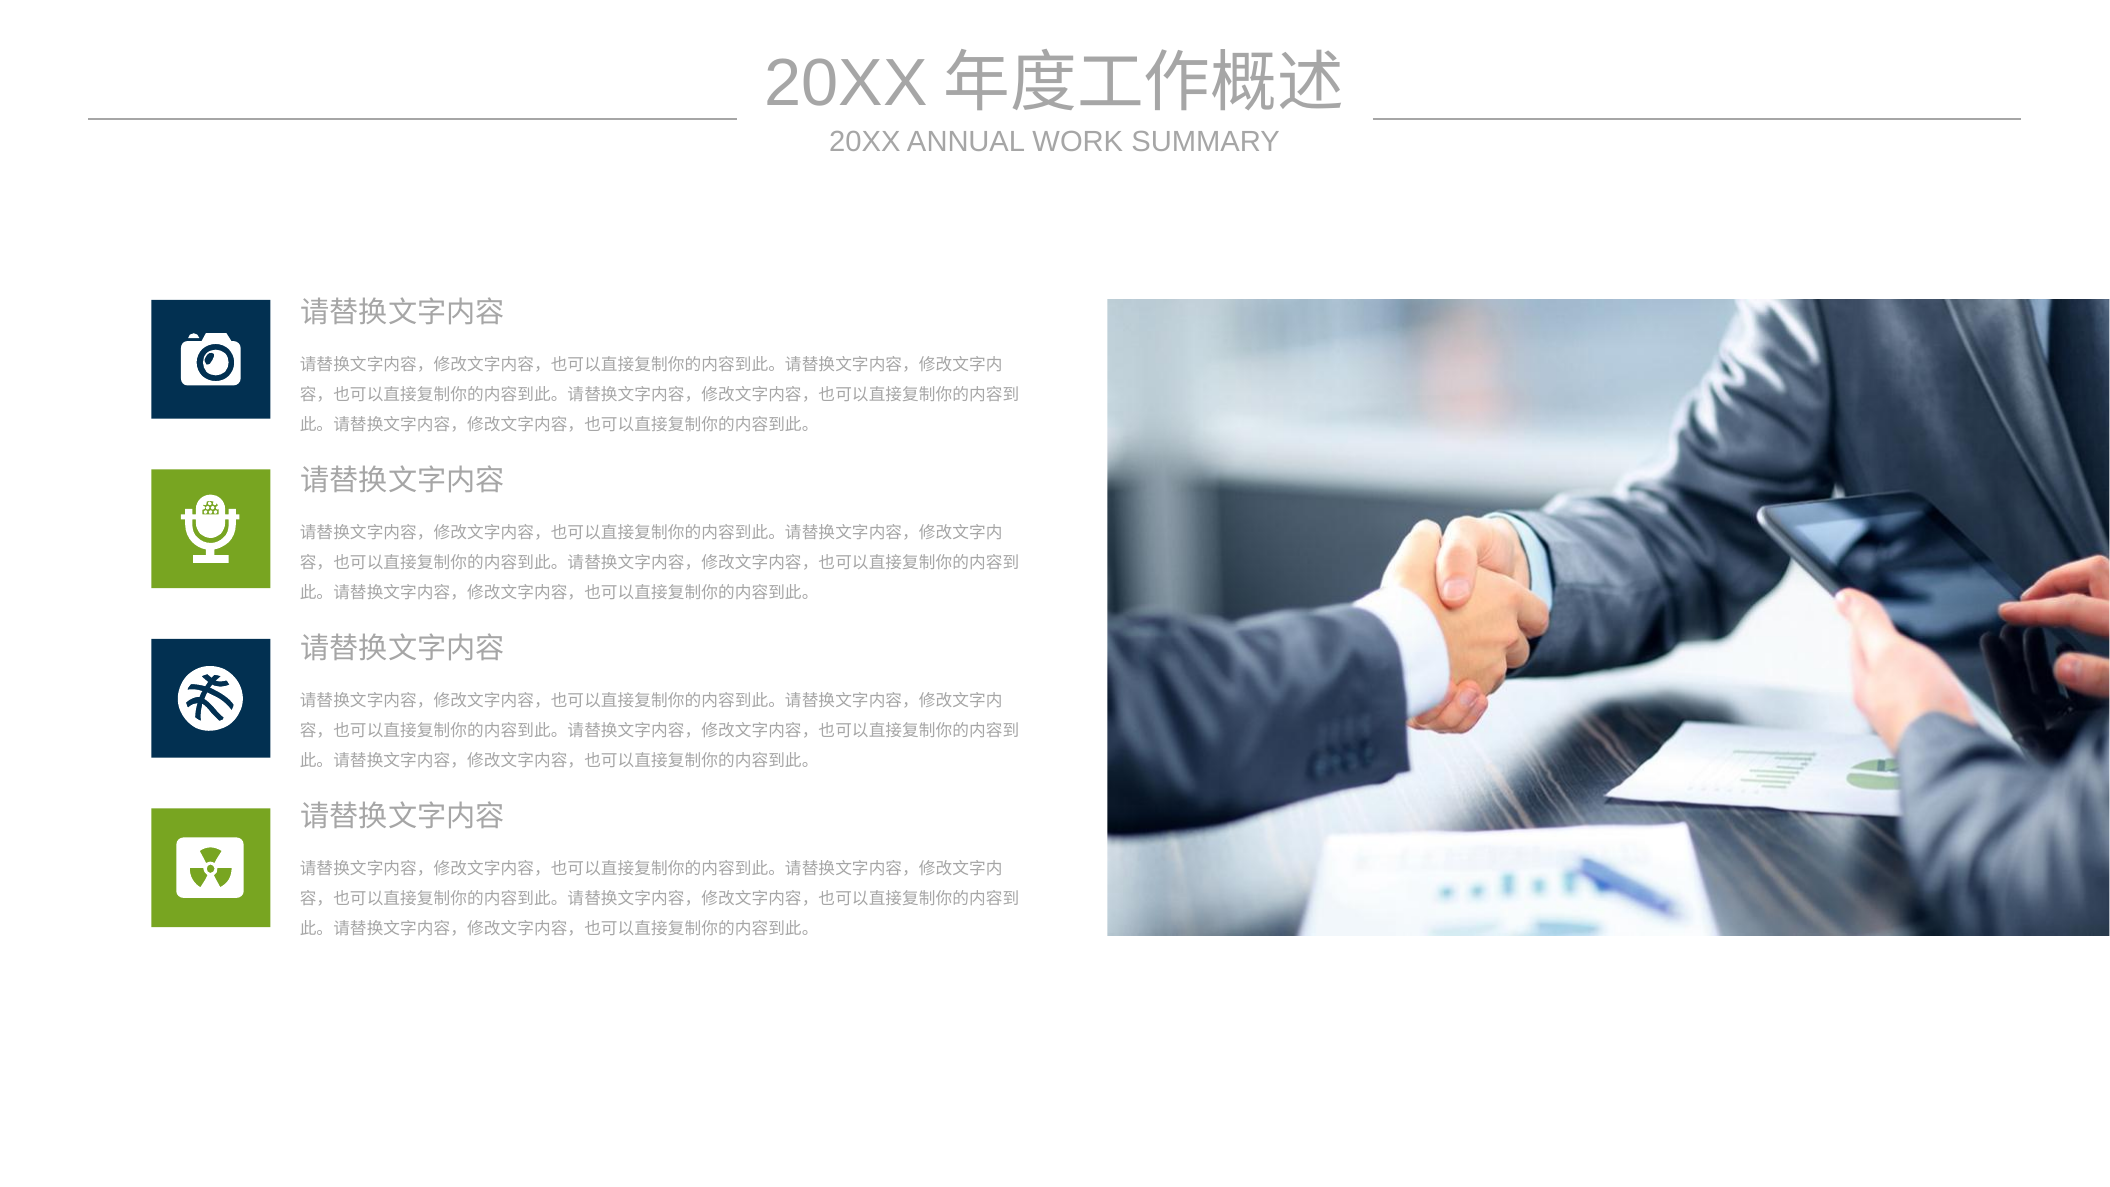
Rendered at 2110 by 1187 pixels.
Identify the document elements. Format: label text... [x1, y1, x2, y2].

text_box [151, 299, 271, 419]
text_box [299, 628, 1024, 768]
text_box 20XX ANNUAL WORK SUMMARY [824, 122, 1285, 158]
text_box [151, 638, 271, 758]
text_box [299, 461, 1024, 600]
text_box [151, 469, 271, 589]
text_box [299, 293, 1024, 435]
text_box [1106, 299, 2110, 936]
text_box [151, 808, 271, 928]
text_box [299, 796, 1024, 936]
text_box 20XX年度工作概述 [730, 38, 1379, 119]
